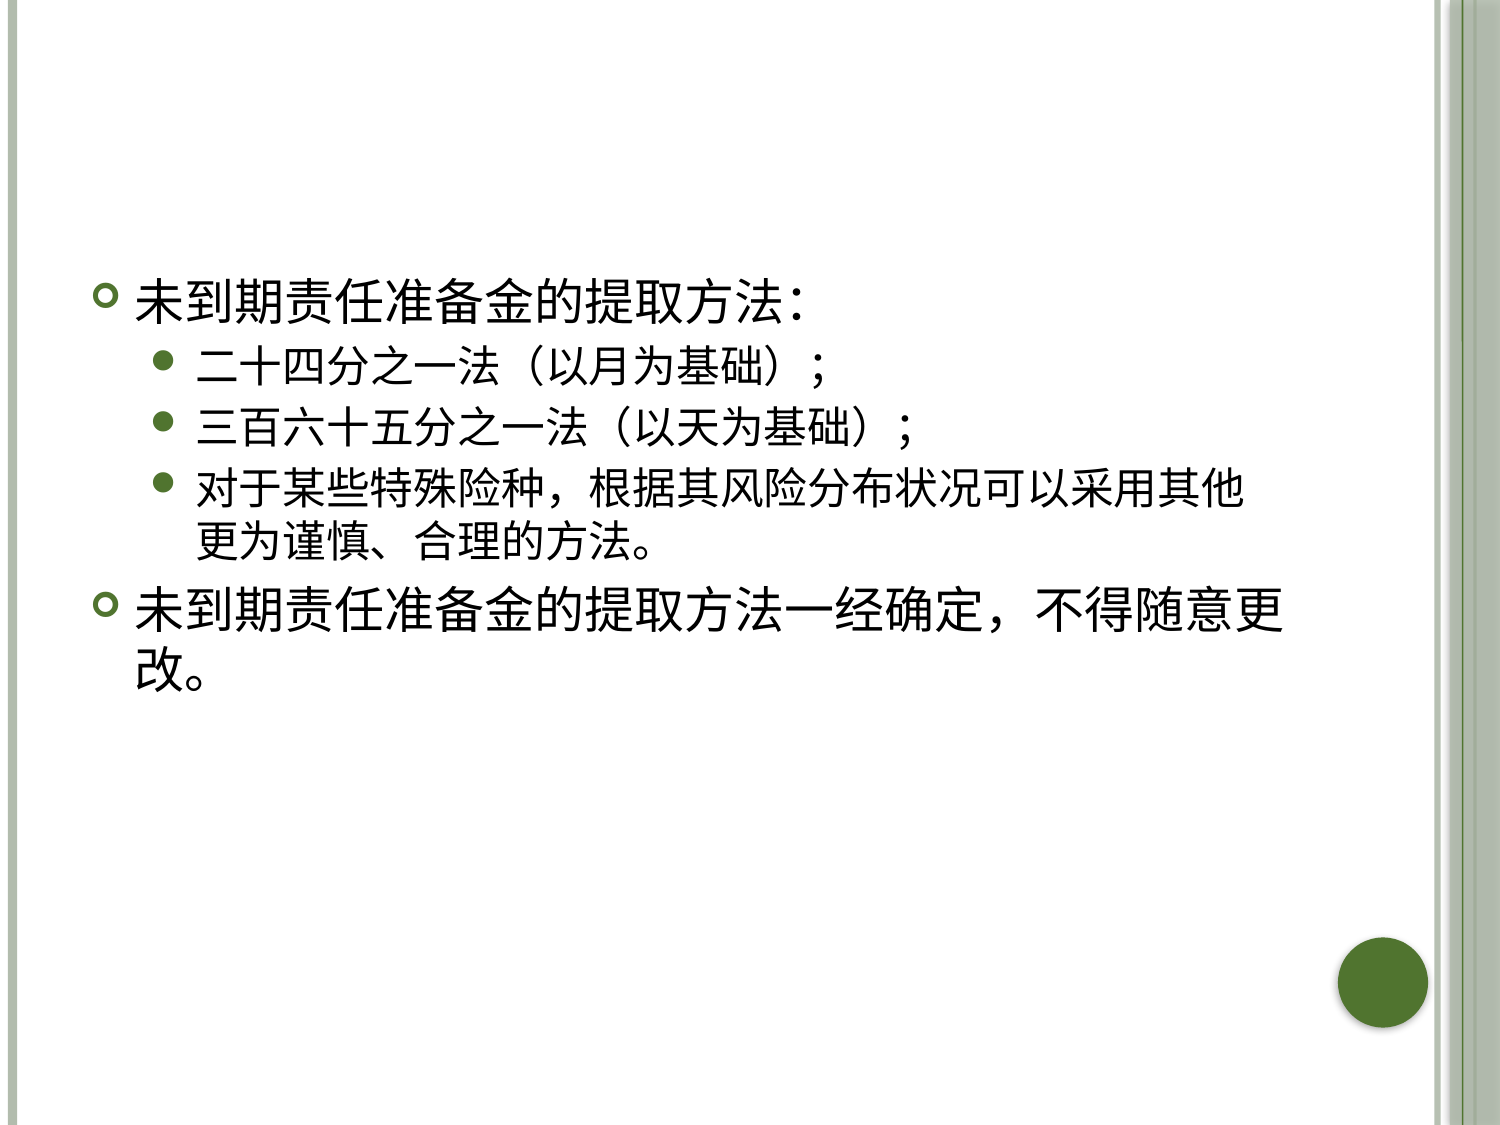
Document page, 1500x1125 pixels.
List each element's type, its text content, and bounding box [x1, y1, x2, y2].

list 未到期责任准备金的提取方法： 二十四分之一法（以月为基础）； 三百六十五分之一法（以天为基础）； 对于某些特殊险种，根据其风险分布状况可以采用其他更为谨慎、合理的方法。 未到期责任准备金的提取方法一经确定，不得随意更改。 [74, 262, 1301, 1063]
